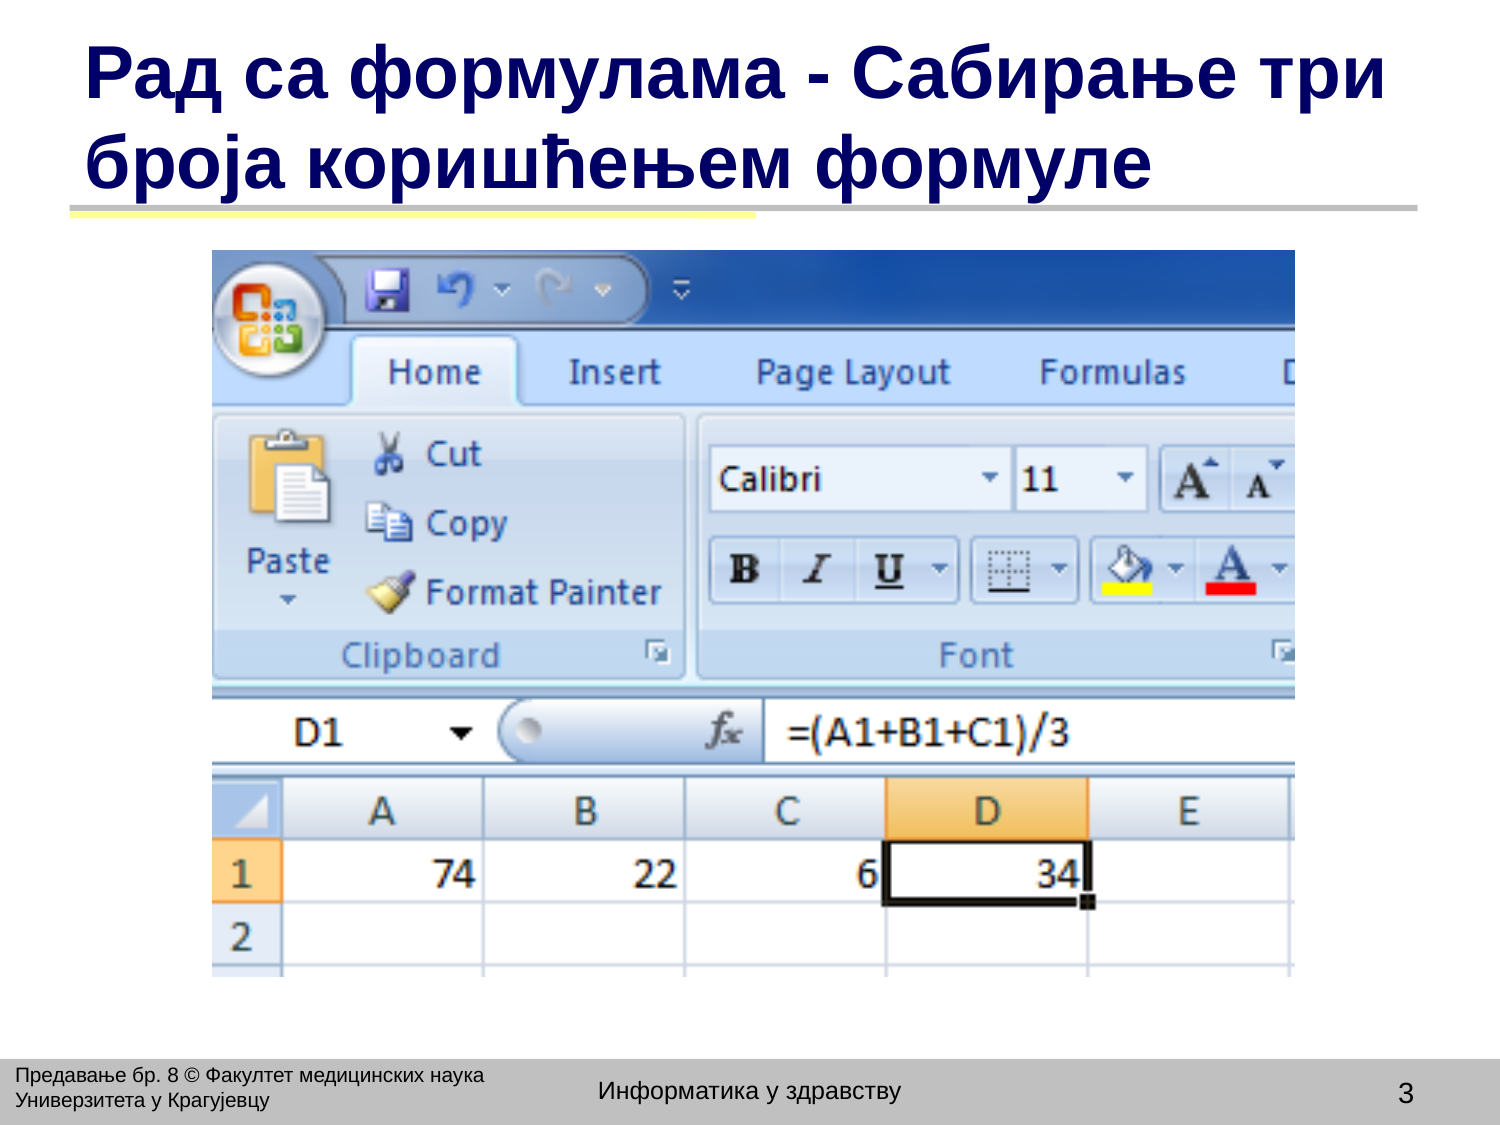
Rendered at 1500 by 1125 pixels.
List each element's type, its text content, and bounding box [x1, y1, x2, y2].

picture [212, 250, 1295, 977]
slide_number 3 [1079, 1066, 1430, 1125]
slide_number Предавање бр. 8 © Факултет медицинских наука Универзитета у Крагујевцу [0, 1053, 626, 1108]
title Рад са формулама - Сабирање три броја коришћењем формуле [69, 19, 1426, 208]
footer Информатика у здравству [512, 1066, 988, 1125]
